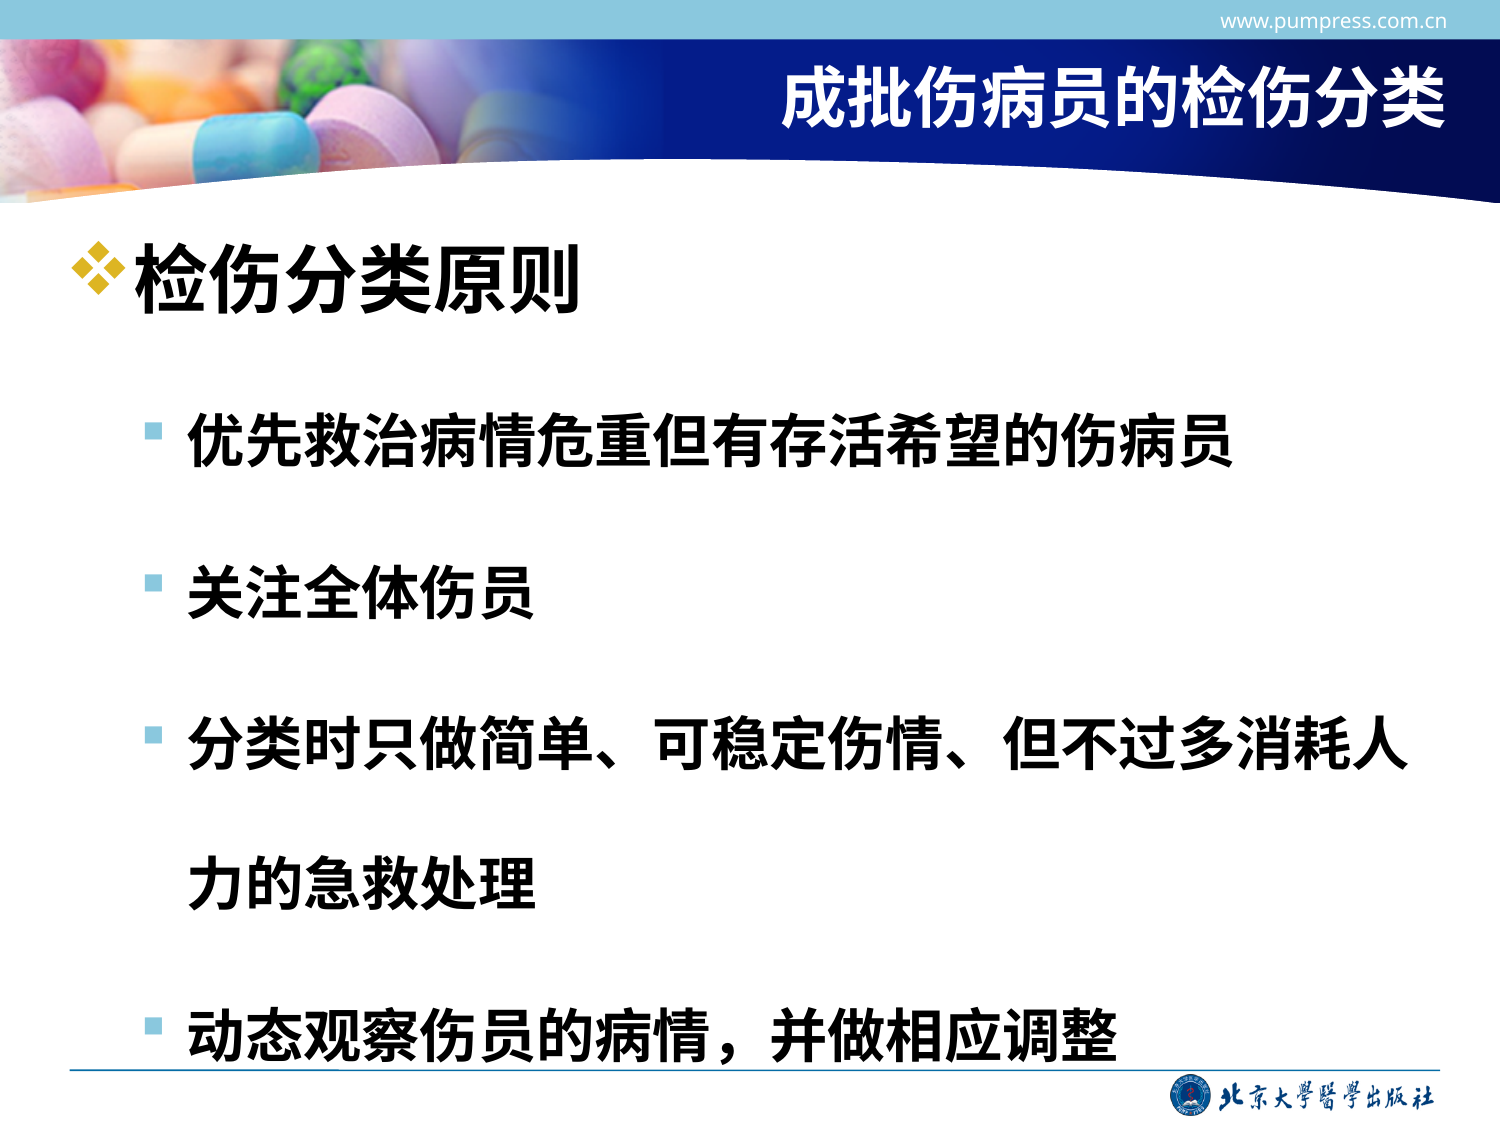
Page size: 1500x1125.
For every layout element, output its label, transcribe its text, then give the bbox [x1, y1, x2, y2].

title 成批伤病员的检伤分类 [137, 50, 1463, 143]
picture [0, 40, 1500, 203]
list 检伤分类原则 优先救治病情危重但有存活希望的伤病员 关注全体伤员 分类时只做简单、可稳定伤情、但不过多消耗人力的急救处理 动态观察伤员的病情，并做相应调整 [50, 224, 1463, 1025]
picture [1170, 1074, 1436, 1118]
slide_number www.pumpress.com.cn [1024, 0, 1463, 38]
